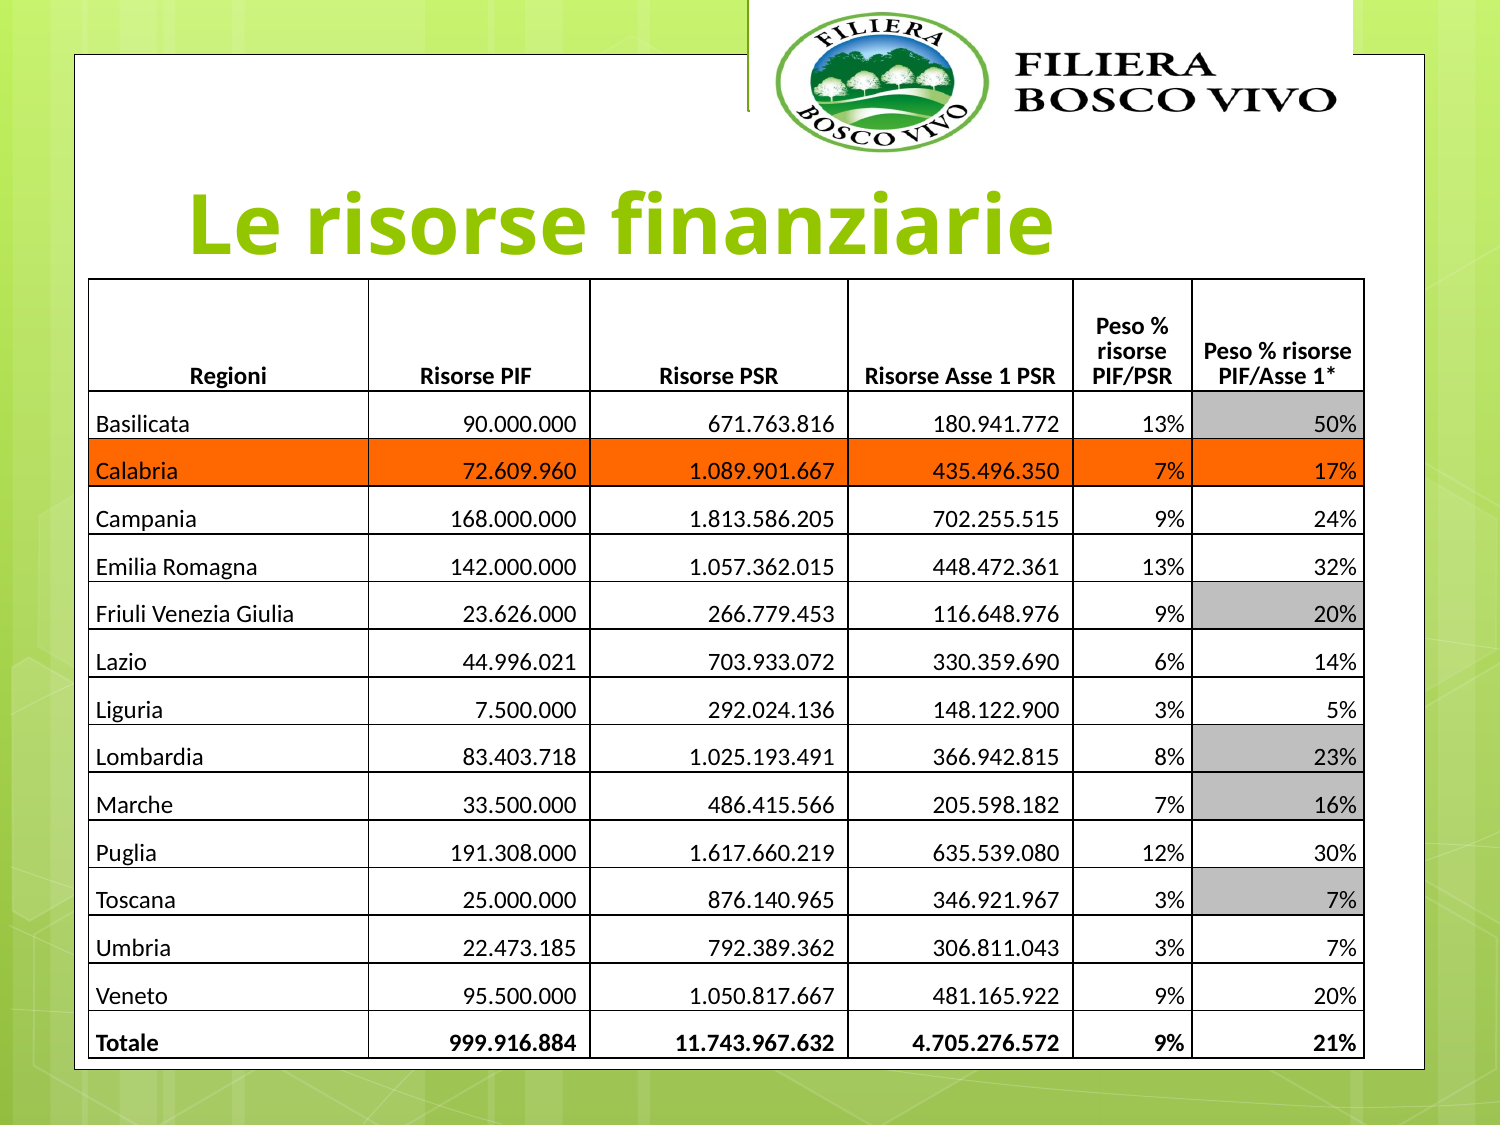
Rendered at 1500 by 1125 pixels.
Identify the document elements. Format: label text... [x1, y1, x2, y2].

table_cell 7% [1193, 916, 1363, 962]
table_cell Campania [89, 487, 368, 533]
table_cell 635.539.080 [849, 821, 1072, 867]
table_cell 205.598.182 [849, 773, 1072, 819]
table_cell 20% [1193, 964, 1363, 1010]
table_cell 20% [1193, 582, 1363, 628]
table_cell 448.472.361 [849, 535, 1072, 581]
picture [749, 0, 1353, 162]
table_cell 11.743.967.632 [591, 1011, 847, 1057]
table_cell 72.609.960 [369, 439, 589, 485]
table_cell 7.500.000 [369, 678, 589, 724]
table_cell Basilicata [89, 392, 368, 438]
table_cell Calabria [89, 439, 368, 485]
table_header Risorse PIF [369, 280, 589, 390]
table_cell 3% [1074, 868, 1191, 914]
table_cell 1.089.901.667 [591, 439, 847, 485]
table_cell 17% [1193, 439, 1363, 485]
table_cell 330.359.690 [849, 630, 1072, 676]
table_cell 25.000.000 [369, 868, 589, 914]
table_cell 1.050.817.667 [591, 964, 847, 1010]
table_cell 306.811.043 [849, 916, 1072, 962]
table_header Peso % risorse PIF/PSR [1074, 280, 1191, 390]
table_cell Friuli Venezia Giulia [89, 582, 368, 628]
table_cell 366.942.815 [849, 725, 1072, 771]
table_cell Liguria [89, 678, 368, 724]
table_cell 792.389.362 [591, 916, 847, 962]
table_cell 7% [1074, 773, 1191, 819]
table_cell 9% [1074, 964, 1191, 1010]
table_cell 50% [1193, 392, 1363, 438]
table_cell Totale [89, 1011, 368, 1057]
table_header Risorse Asse 1 PSR [849, 280, 1072, 390]
table_cell 1.813.586.205 [591, 487, 847, 533]
table_cell 9% [1074, 582, 1191, 628]
table_cell 5% [1193, 678, 1363, 724]
table_cell 6% [1074, 630, 1191, 676]
table_cell 1.025.193.491 [591, 725, 847, 771]
table_cell 486.415.566 [591, 773, 847, 819]
table_cell 292.024.136 [591, 678, 847, 724]
table_cell 4.705.276.572 [849, 1011, 1072, 1057]
table_header Regioni [89, 280, 368, 390]
table_cell 148.122.900 [849, 678, 1072, 724]
table_cell 7% [1074, 439, 1191, 485]
table_cell 142.000.000 [369, 535, 589, 581]
title Le risorse finanziarie [171, 113, 1324, 278]
table_cell 481.165.922 [849, 964, 1072, 1010]
table_cell 3% [1074, 916, 1191, 962]
table_cell 346.921.967 [849, 868, 1072, 914]
table_cell Marche [89, 773, 368, 819]
table_cell 13% [1074, 535, 1191, 581]
table_cell 9% [1074, 487, 1191, 533]
table_cell 90.000.000 [369, 392, 589, 438]
table_cell Puglia [89, 821, 368, 867]
table_cell 1.057.362.015 [591, 535, 847, 581]
table_cell Umbria [89, 916, 368, 962]
table_cell 266.779.453 [591, 582, 847, 628]
table_cell 876.140.965 [591, 868, 847, 914]
table_cell 23.626.000 [369, 582, 589, 628]
table_cell Toscana [89, 868, 368, 914]
table_cell 24% [1193, 487, 1363, 533]
table_cell 33.500.000 [369, 773, 589, 819]
table_cell 12% [1074, 821, 1191, 867]
table_cell 191.308.000 [369, 821, 589, 867]
table_cell Emilia Romagna [89, 535, 368, 581]
table_cell 3% [1074, 678, 1191, 724]
table_cell Lombardia [89, 725, 368, 771]
table_cell 116.648.976 [849, 582, 1072, 628]
table_cell 22.473.185 [369, 916, 589, 962]
table_cell 7% [1193, 868, 1363, 914]
table_cell 168.000.000 [369, 487, 589, 533]
table_cell 16% [1193, 773, 1363, 819]
table_header Peso % risorse PIF/Asse 1* [1193, 280, 1363, 390]
table_cell Lazio [89, 630, 368, 676]
table_cell 703.933.072 [591, 630, 847, 676]
table_cell 32% [1193, 535, 1363, 581]
table_cell 9% [1074, 1011, 1191, 1057]
table_cell 21% [1193, 1011, 1363, 1057]
table_cell 8% [1074, 725, 1191, 771]
table_cell 30% [1193, 821, 1363, 867]
table_cell 83.403.718 [369, 725, 589, 771]
table_cell 13% [1074, 392, 1191, 438]
table_cell 180.941.772 [849, 392, 1072, 438]
table_cell 95.500.000 [369, 964, 589, 1010]
table_header Risorse PSR [591, 280, 847, 390]
table_cell 23% [1193, 725, 1363, 771]
table_cell Veneto [89, 964, 368, 1010]
table_cell 999.916.884 [369, 1011, 589, 1057]
table_cell 1.617.660.219 [591, 821, 847, 867]
table_cell 14% [1193, 630, 1363, 676]
table_cell 435.496.350 [849, 439, 1072, 485]
table_cell 671.763.816 [591, 392, 847, 438]
table_cell 44.996.021 [369, 630, 589, 676]
table_cell 702.255.515 [849, 487, 1072, 533]
